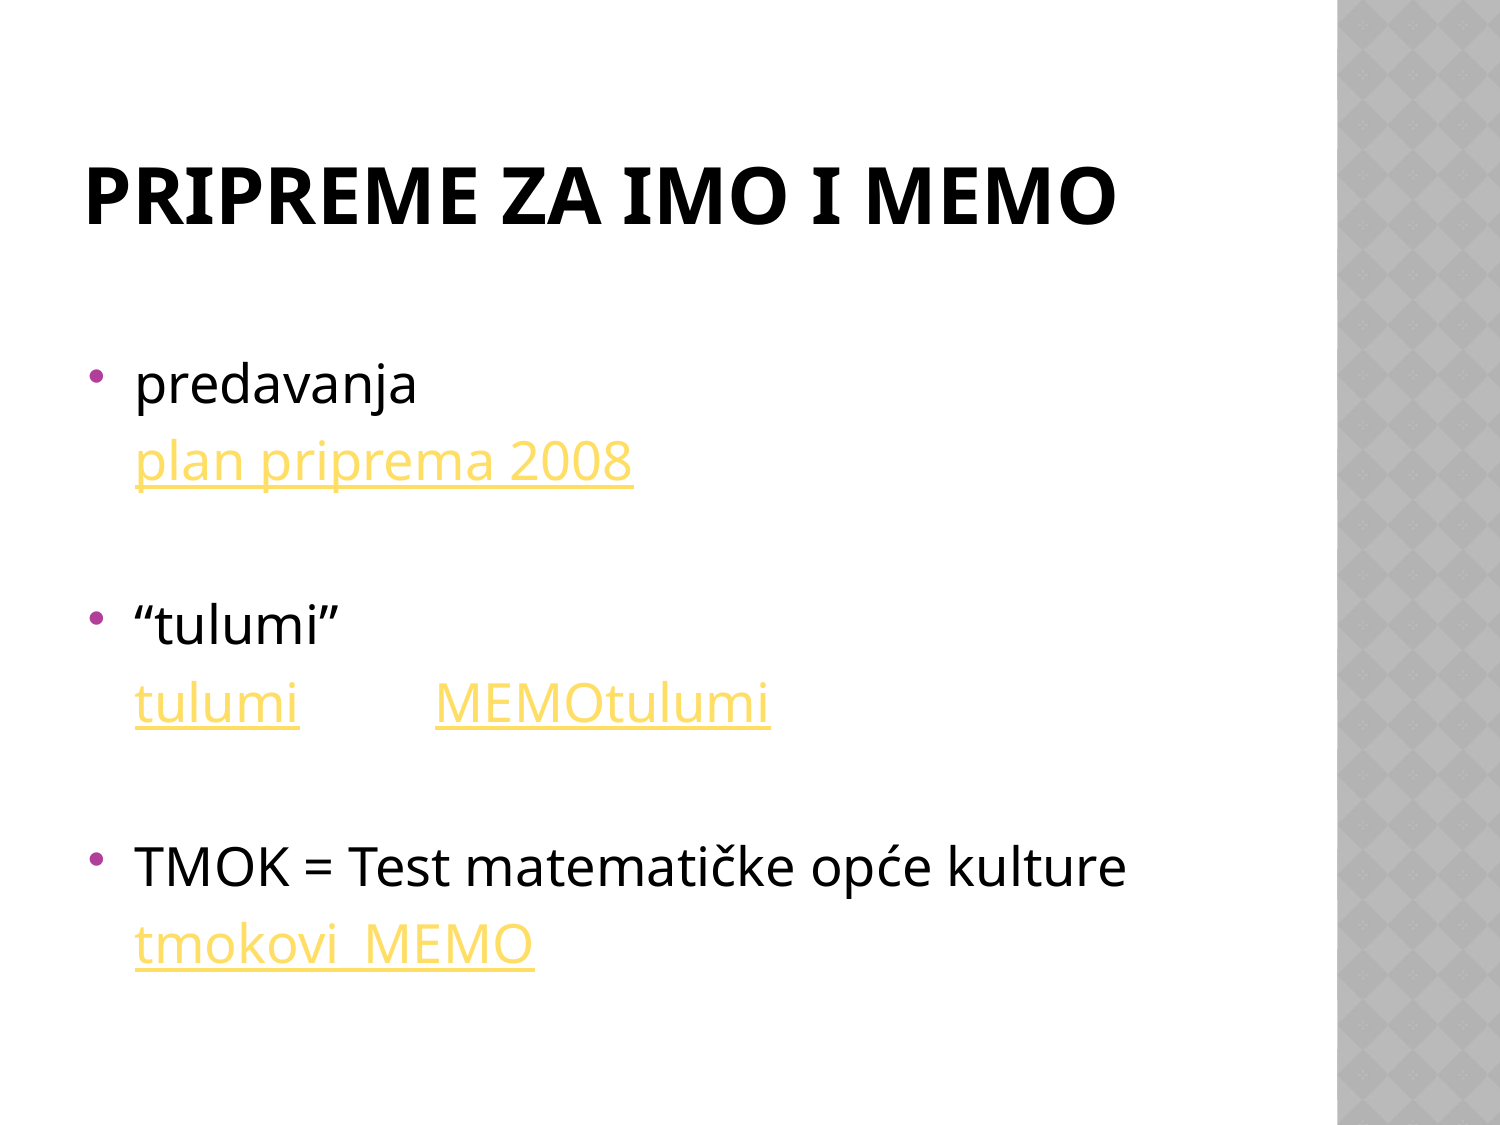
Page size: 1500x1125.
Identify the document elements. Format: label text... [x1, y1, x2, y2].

list predavanja plan priprema 2008 “tulumi” tulumi MEMOtulumi TMOK = Test matematičke opće kulture tmokovi_MEMO [75, 264, 1263, 1059]
title Pripreme za IMO i MEMO [75, 52, 1263, 240]
